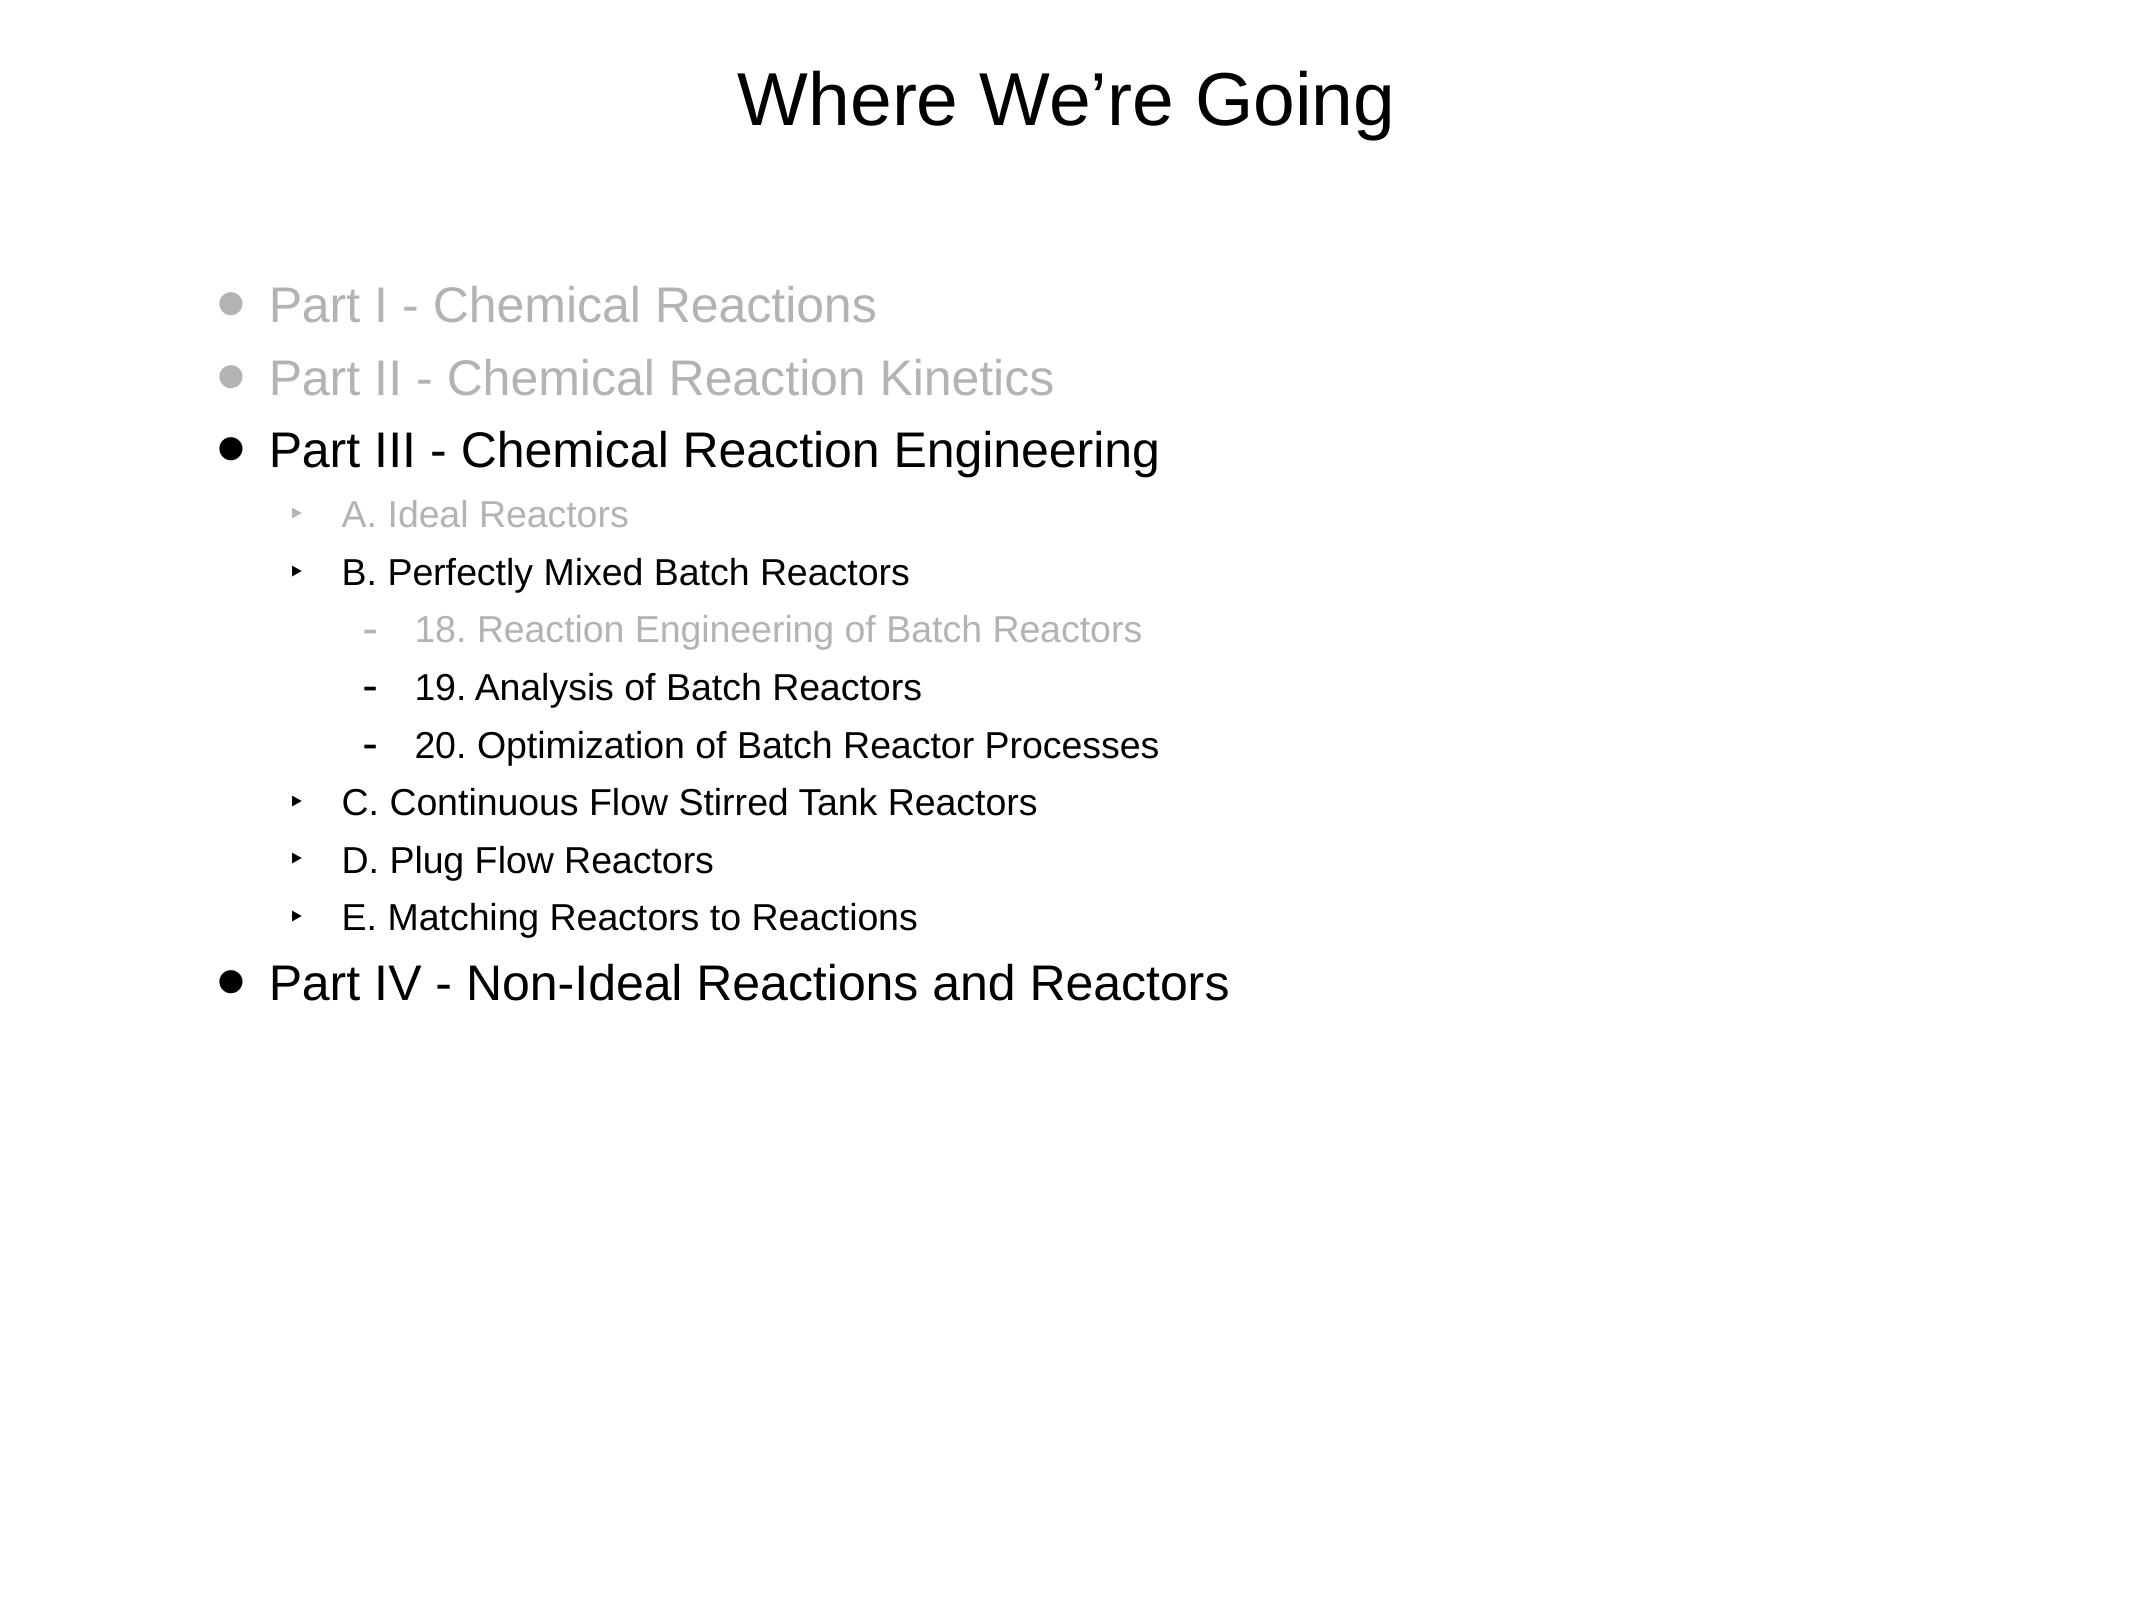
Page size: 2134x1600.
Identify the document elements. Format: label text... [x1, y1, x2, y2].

title Where We’re Going [208, 41, 1925, 250]
list Part I - Chemical Reactions Part II - Chemical Reaction Kinetics Part III - Chemical Reaction Engineering A. Ideal Reactors B. Perfectly Mixed Batch Reactors 18. Reaction Engineering of Batch Reactors 19. Analysis of Batch Reactors 20. Optimization of Batch Reactor Processes C. Continuous Flow Stirred Tank Reactors D. Plug Flow Reactors E. Matching Reactors to Reactions Part IV - Non-Ideal Reactions and Reactors [208, 264, 1925, 1463]
